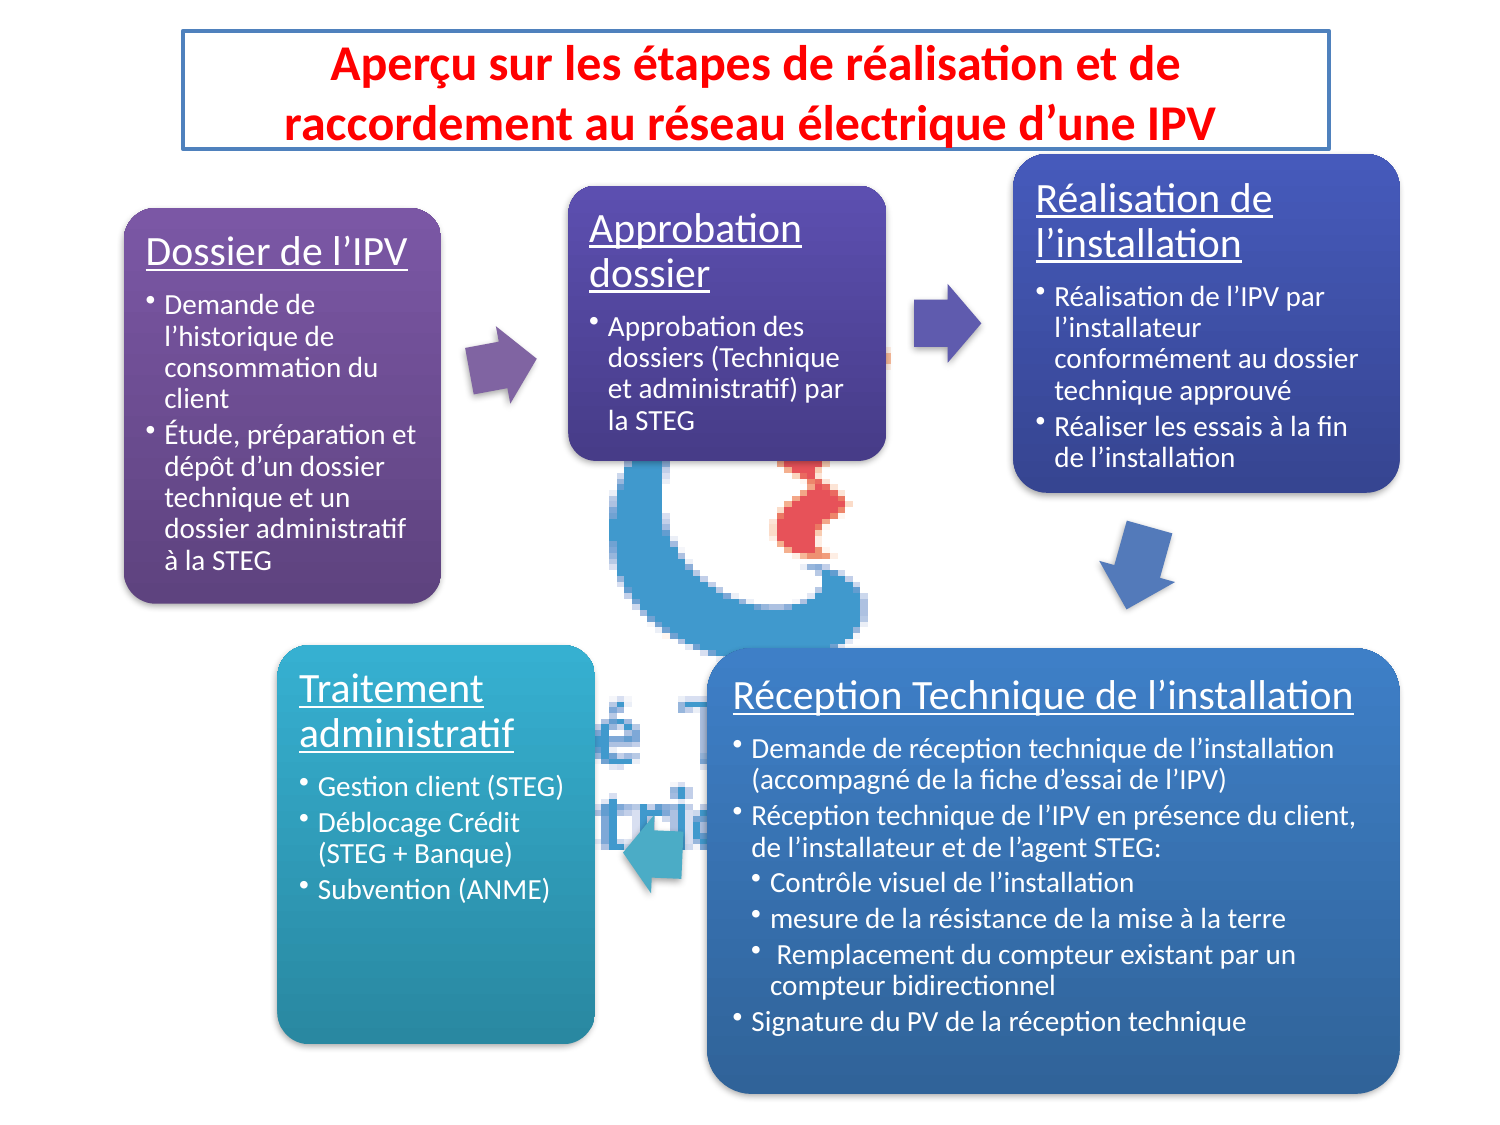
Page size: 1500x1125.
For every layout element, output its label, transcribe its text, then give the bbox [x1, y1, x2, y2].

text_box Aperçu sur les étapes de réalisation et de raccordement au réseau électrique d’une IPV [181, 29, 1331, 123]
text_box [88, 125, 1436, 1095]
